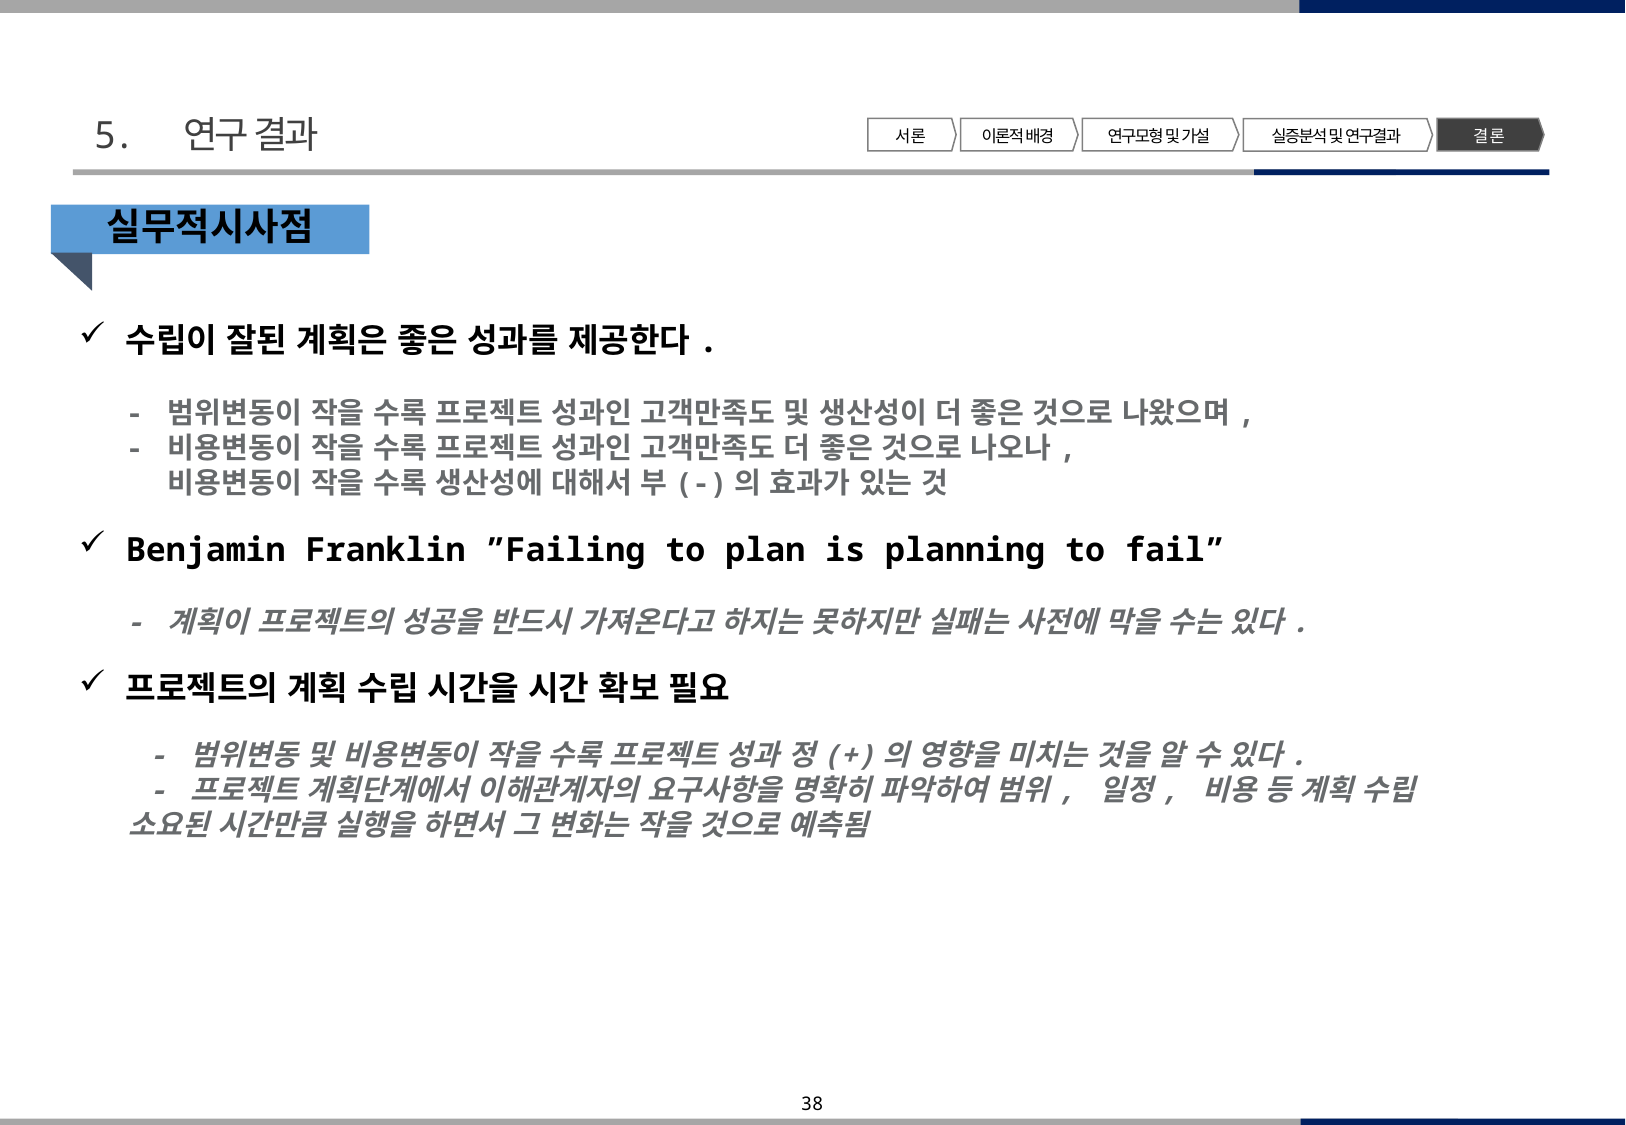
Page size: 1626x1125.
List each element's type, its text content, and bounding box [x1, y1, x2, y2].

text_box [50, 252, 93, 291]
text_box 5. 연구 결과 [78, 91, 1544, 166]
text_box 수립이 잘된 계획은 좋은 성과를 제공한다. - 범위변동이 작을 수록 프로젝트 성과인 고객만족도 및 생산성이 더 좋은 것으로 나왔으며, - 비용변동이 작을 수록 프로젝트 성과인 고객만족도 더 좋은 것으로 나오나, 비용변동이 작을 수록 생산성에 대해서 부(-)의 효과가 있는 것 Benjamin Franklin ”Failing to plan is planning to fail” - 계획이 프로젝트의 성공을 반드시 가져온다고 하지는 못하지만 실패는 사전에 막을 수는 있다. 프로젝트의 계획 수립 시간을 시간 확보 필요 - 범위변동 및 비용변동이 작을 수록 프로젝트 성과 정(+)의 영향을 미치는 것을 알 수 있다. - 프로젝트 계획단계에서 이해관계자의 요구사항을 명확히 파악하여 범위, 일정, 비용 등 계획 수립 소요된 시간만큼 실행을 하면서 그 변화는 작을 것으로 예측됨 [64, 247, 1559, 849]
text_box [867, 118, 1544, 152]
text_box 실무적시사점 [50, 204, 370, 255]
